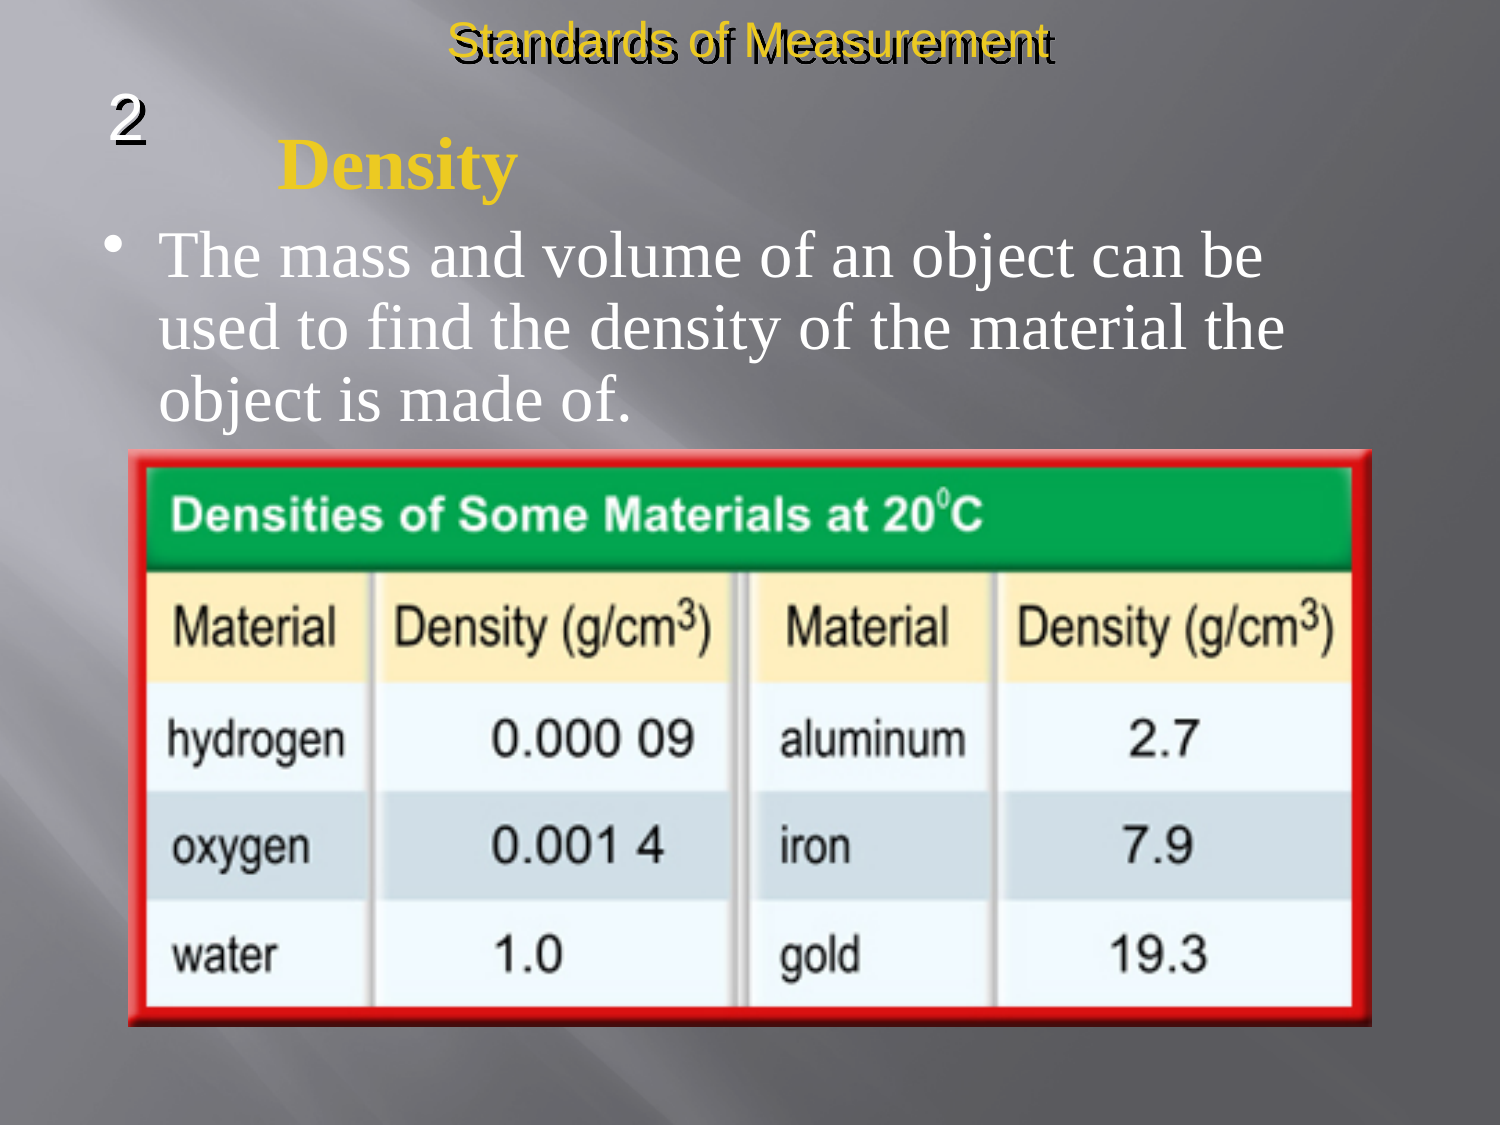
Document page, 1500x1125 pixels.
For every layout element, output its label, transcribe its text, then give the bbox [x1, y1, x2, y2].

text_box Density [262, 117, 535, 212]
text_box Standards of Measurement [431, 0, 1065, 75]
text_box The mass and volume of an object can be used to find the density of the material the object is made of. [87, 212, 1350, 443]
text_box 2 [93, 66, 160, 162]
picture [128, 449, 1372, 1027]
